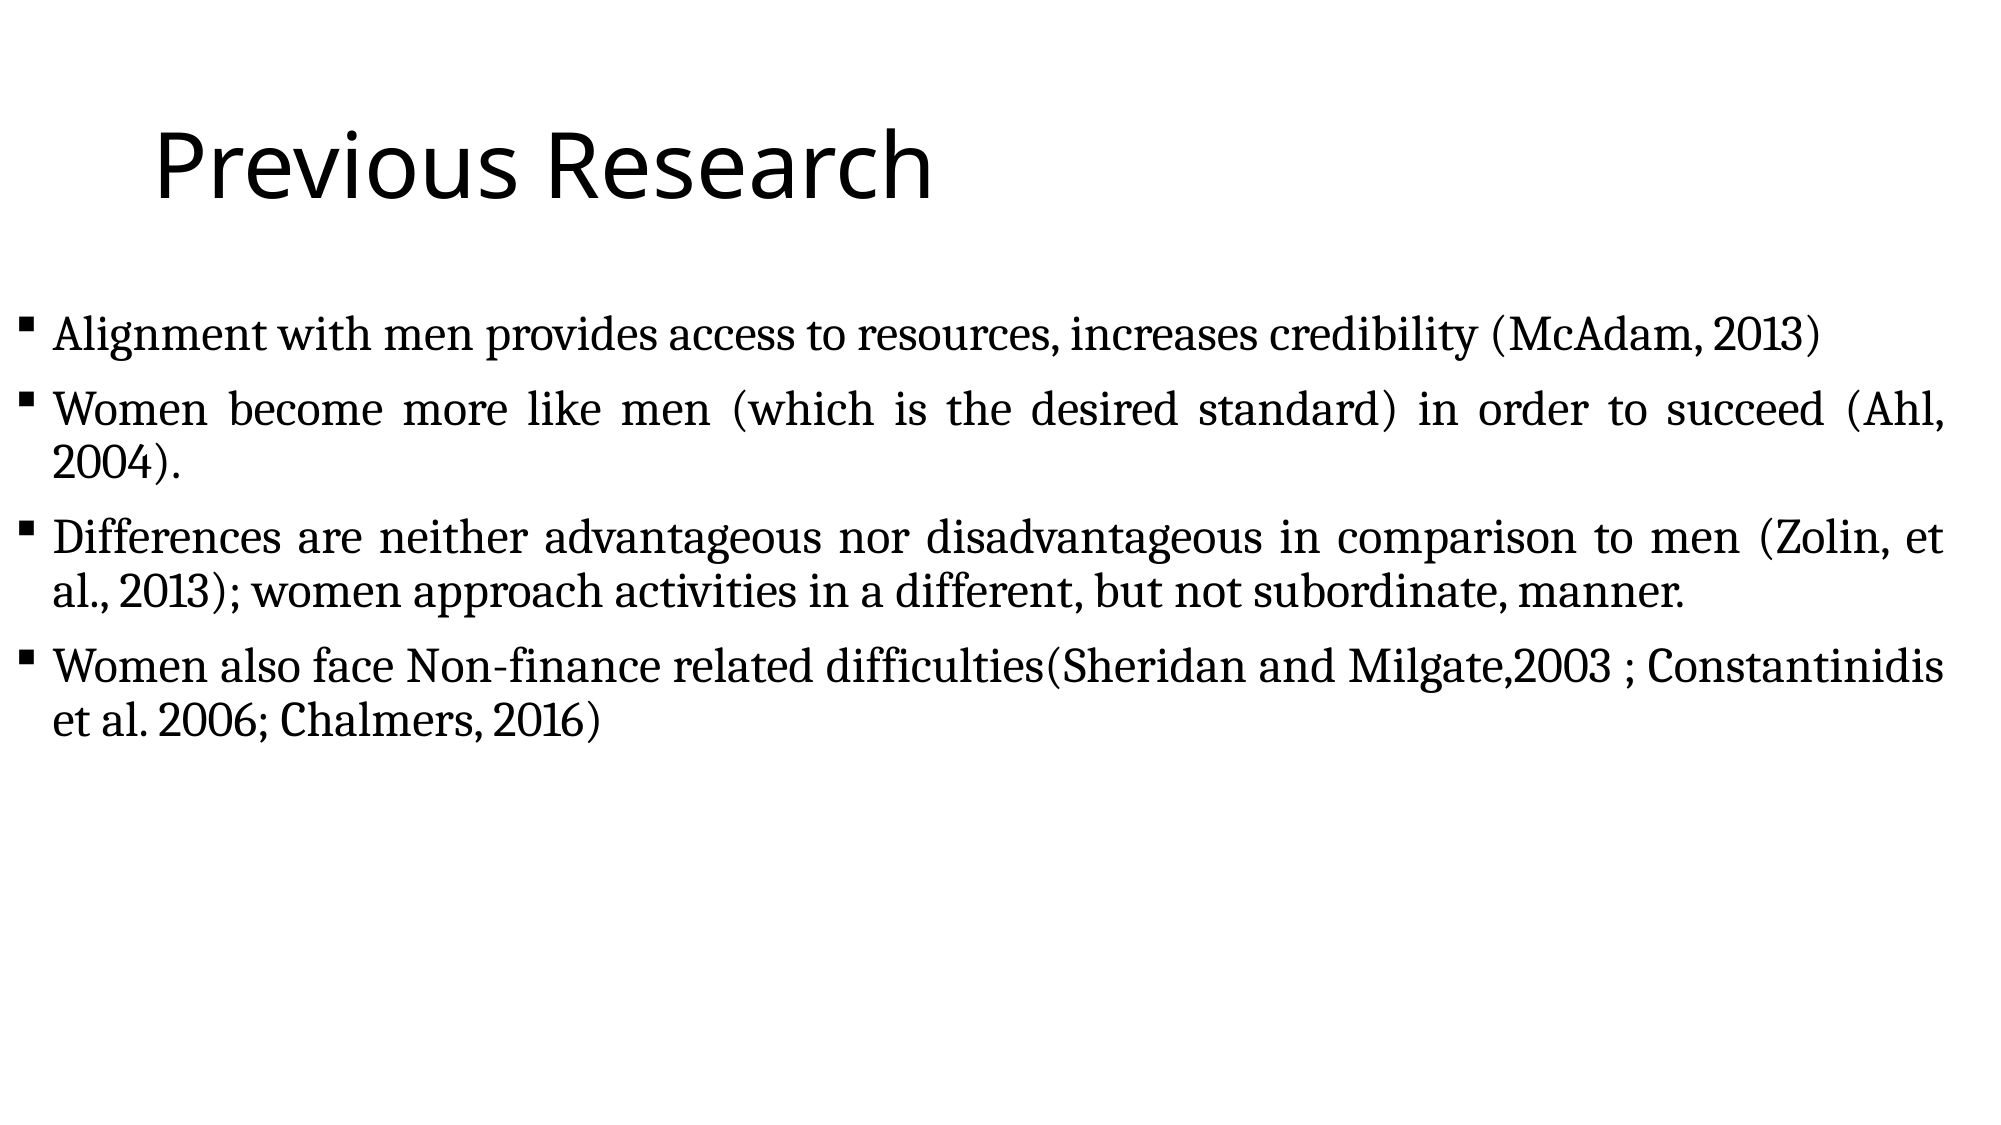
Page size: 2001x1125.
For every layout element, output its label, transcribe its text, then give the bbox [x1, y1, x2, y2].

title Previous Research [137, 59, 1863, 278]
list Alignment with men provides access to resources, increases credibility (McAdam, 2013) Women become more like men (which is the desired standard) in order to succeed (Ahl, 2004). Differences are neither advantageous nor disadvantageous in comparison to men (Zolin, et al., 2013); women approach activities in a different, but not subordinate, manner. Women also face Non-finance related difficulties(Sheridan and Milgate,2003 ; Constantinidis et al. 2006; Chalmers, 2016) [0, 299, 1960, 1014]
